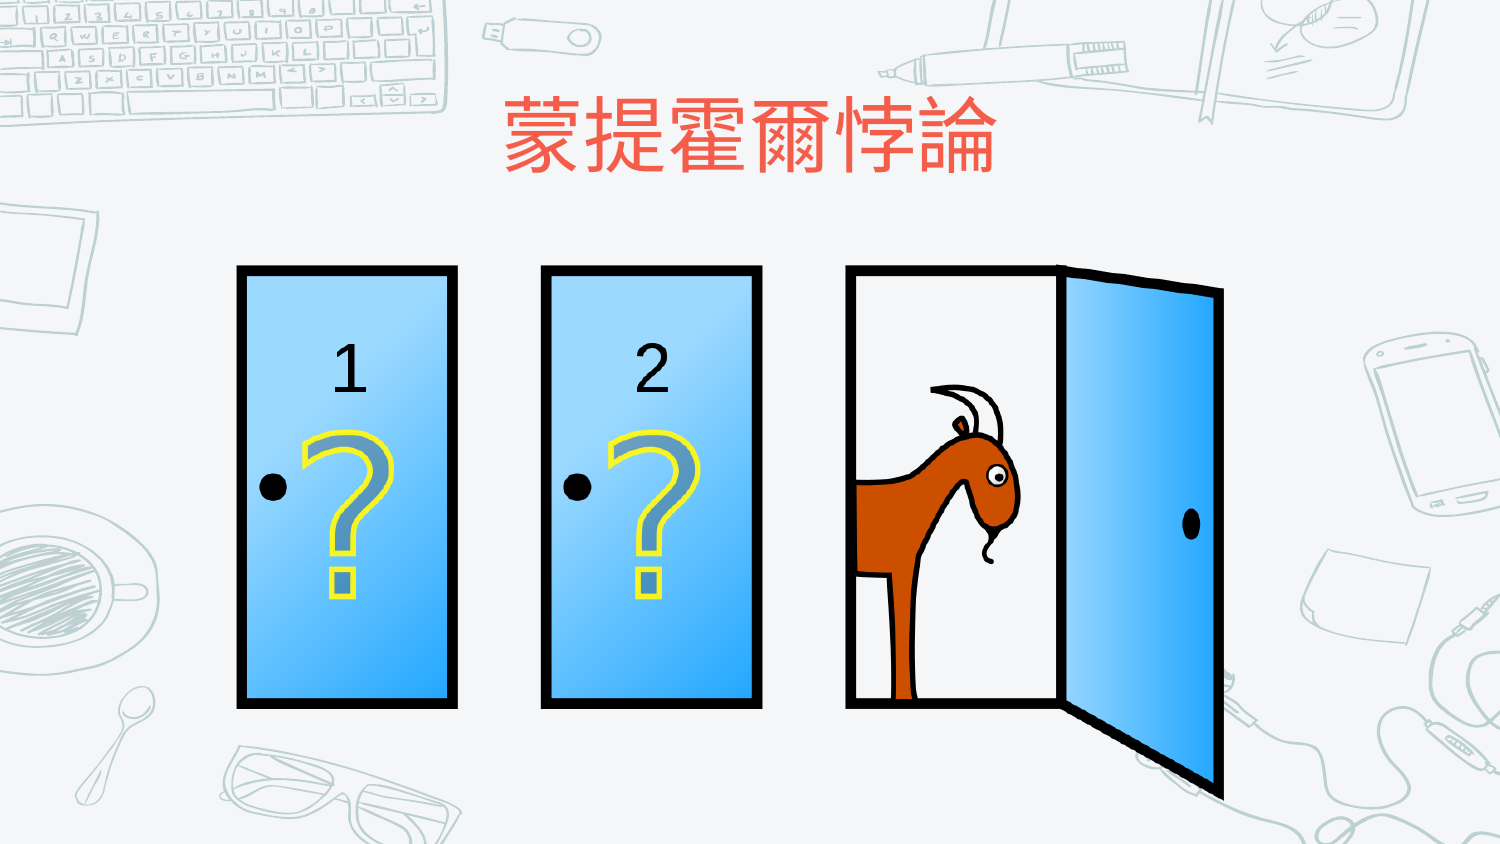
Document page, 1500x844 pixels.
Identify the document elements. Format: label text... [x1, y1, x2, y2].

title 蒙提霍爾悖論 [185, 102, 1315, 198]
picture [232, 253, 1228, 808]
